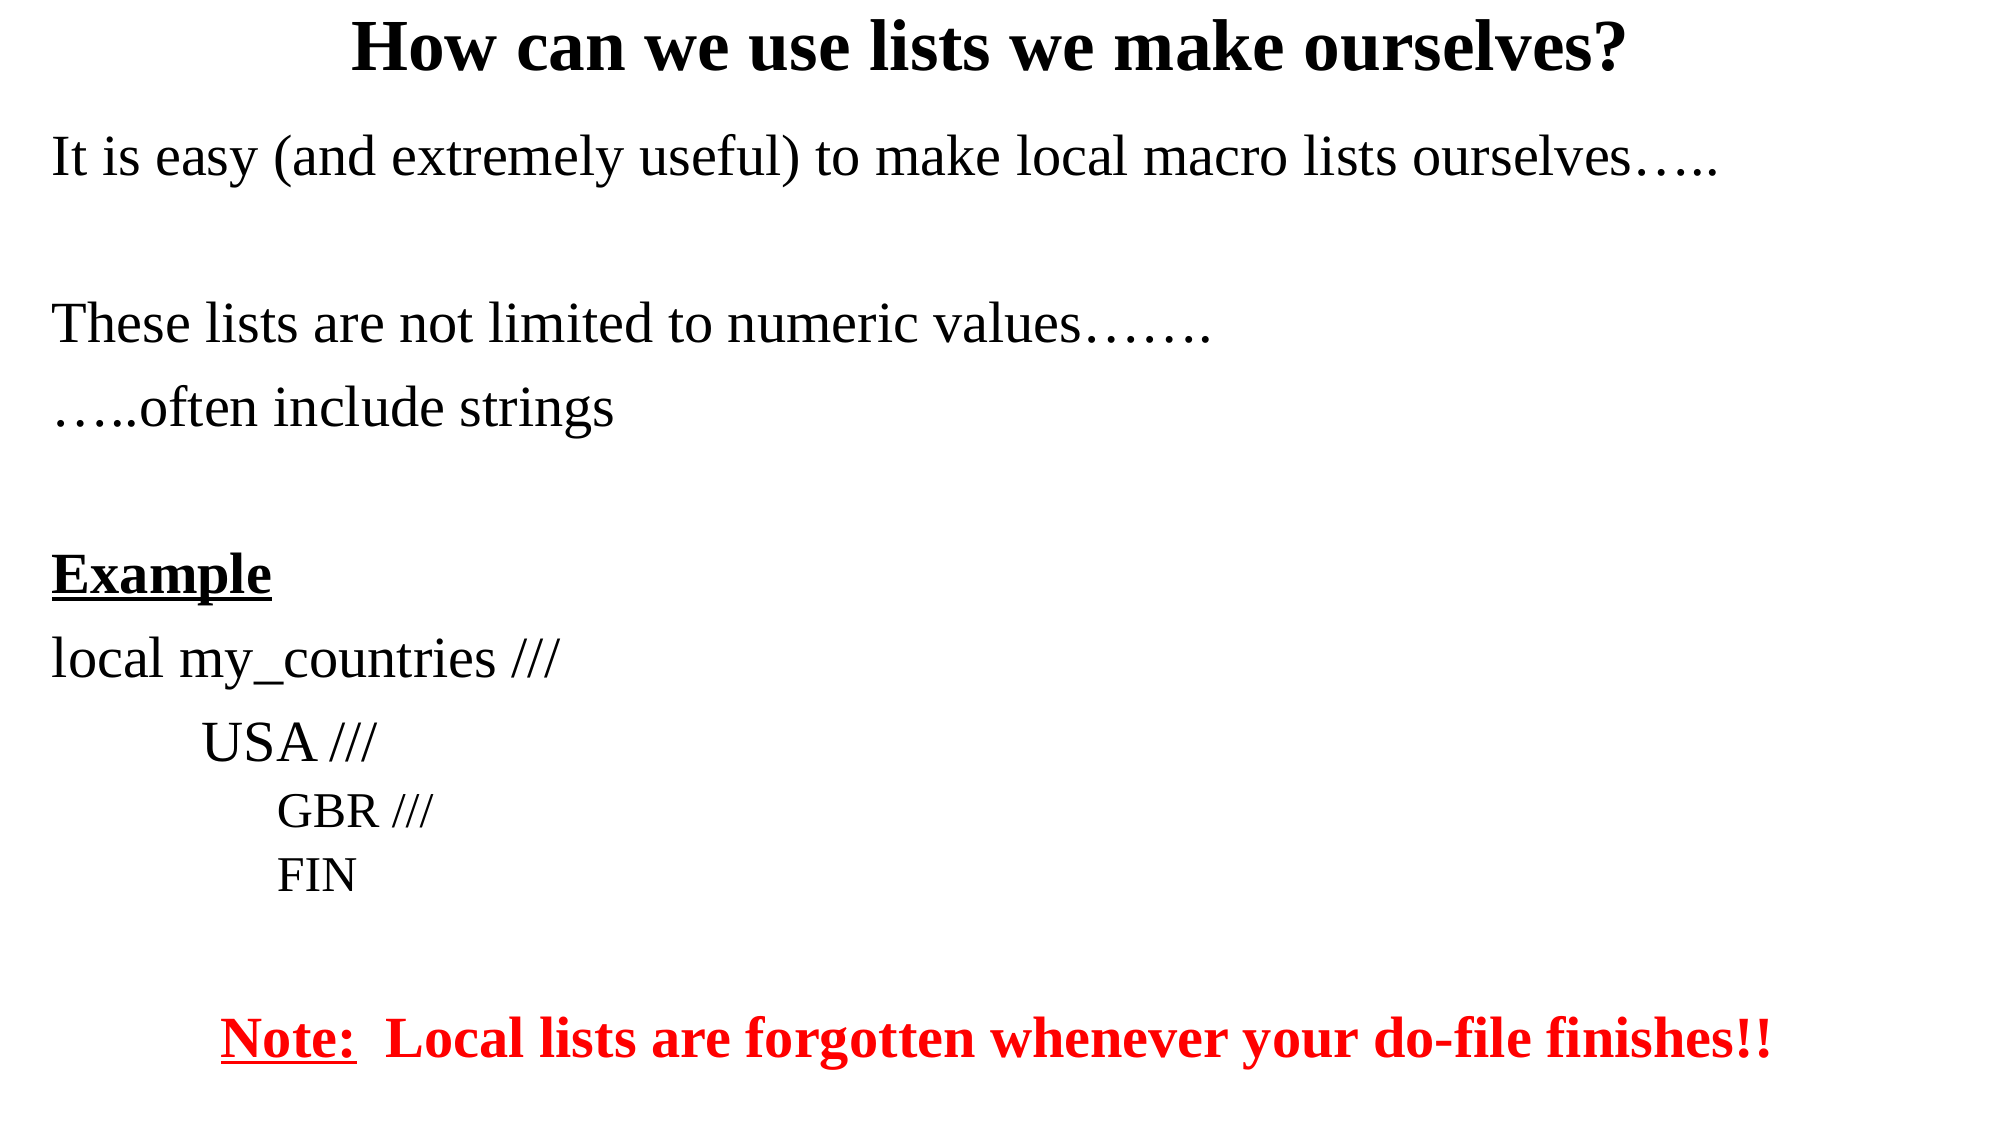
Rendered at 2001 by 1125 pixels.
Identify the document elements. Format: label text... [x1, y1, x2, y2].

list It is easy (and extremely useful) to make local macro lists ourselves….. These lists are not limited to numeric values……. …..often include strings Example local my_countries /// USA /// GBR /// FIN Note: Local lists are forgotten whenever your do-file finishes!! [36, 117, 1959, 1080]
title How can we use lists we make ourselves? [0, 0, 2000, 95]
